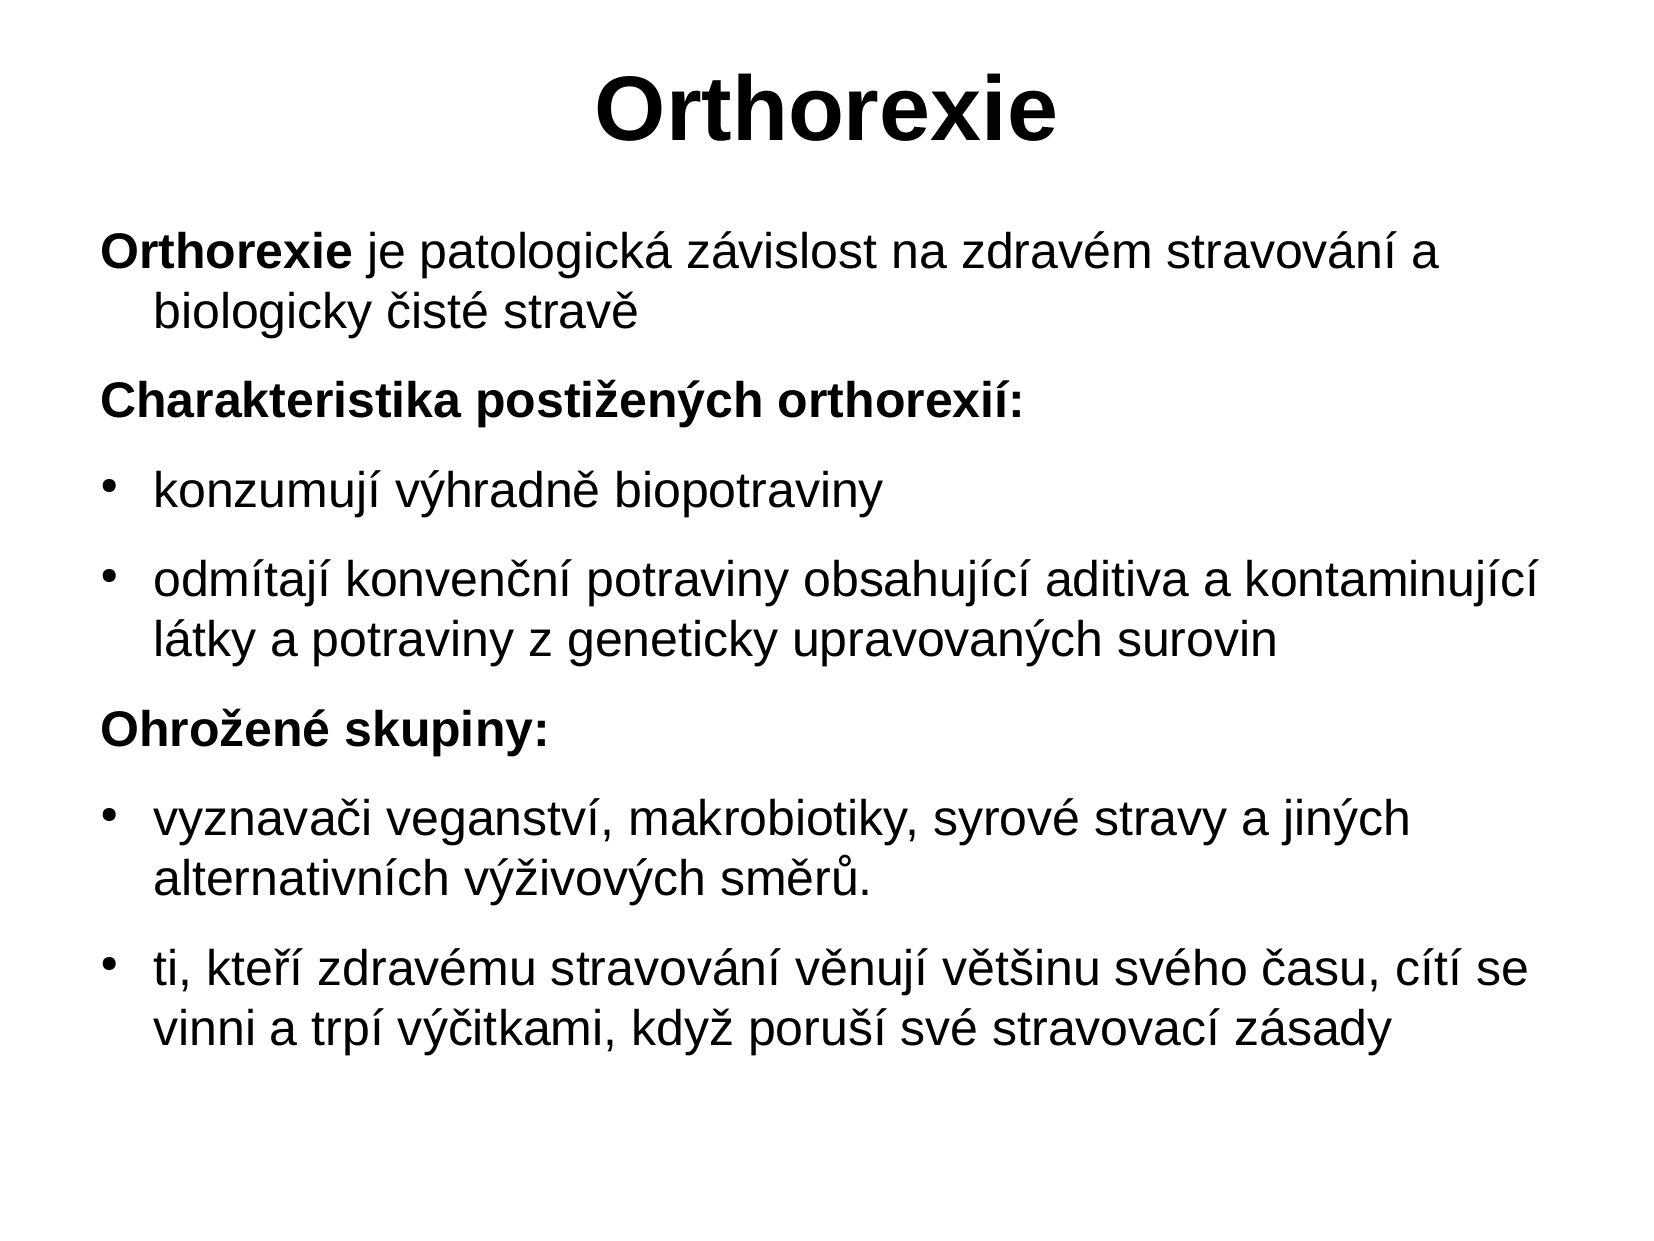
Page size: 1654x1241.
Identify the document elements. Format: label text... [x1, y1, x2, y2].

list Orthorexie je patologická závislost na zdravém stravování a biologicky čisté stravě Charakteristika postižených orthorexií: konzumují výhradně biopotraviny odmítají konvenční potraviny obsahující aditiva a kontaminující látky a potraviny z geneticky upravovaných surovin Ohrožené skupiny: vyznavači veganství, makrobiotiky, syrové stravy a jiných alternativních výživových směrů. ti, kteří zdravému stravování věnují většinu svého času, cítí se vinni a trpí výčitkami, když poruší své stravovací zásady [82, 218, 1571, 1109]
title Orthorexie [82, 0, 1571, 207]
